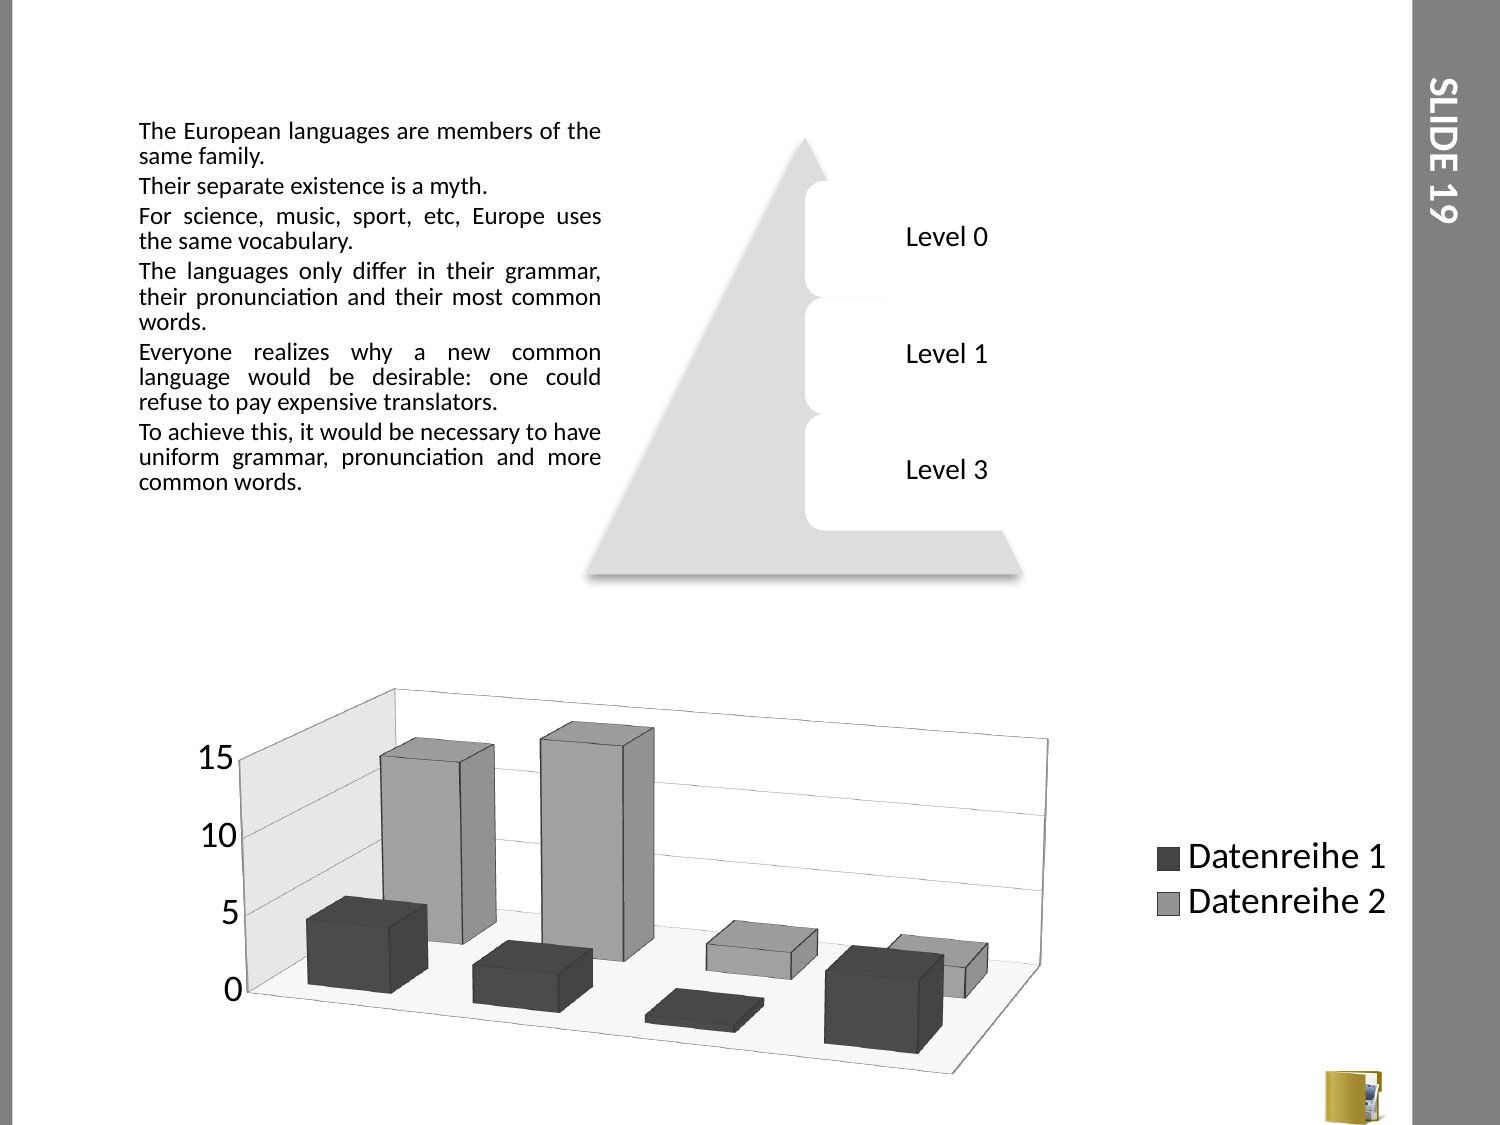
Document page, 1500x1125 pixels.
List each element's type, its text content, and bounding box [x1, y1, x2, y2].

title Slide 19 [76, 30, 1471, 106]
list The European languages are members of the same family. Their separate existence is a myth. For science, music, sport, etc, Europe uses the same vocabulary. The languages only differ in their grammar, their pronunciation and their most common words. Everyone realizes why a new common language would be desirable: one could refuse to pay expensive translators. To achieve this, it would be necessary to have uniform grammar, pronunciation and more common words. [123, 113, 618, 634]
picture [1316, 1083, 1389, 1125]
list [586, 136, 1426, 575]
chart [100, 680, 1412, 1083]
text_box Slide 19 [1412, 62, 1500, 1025]
